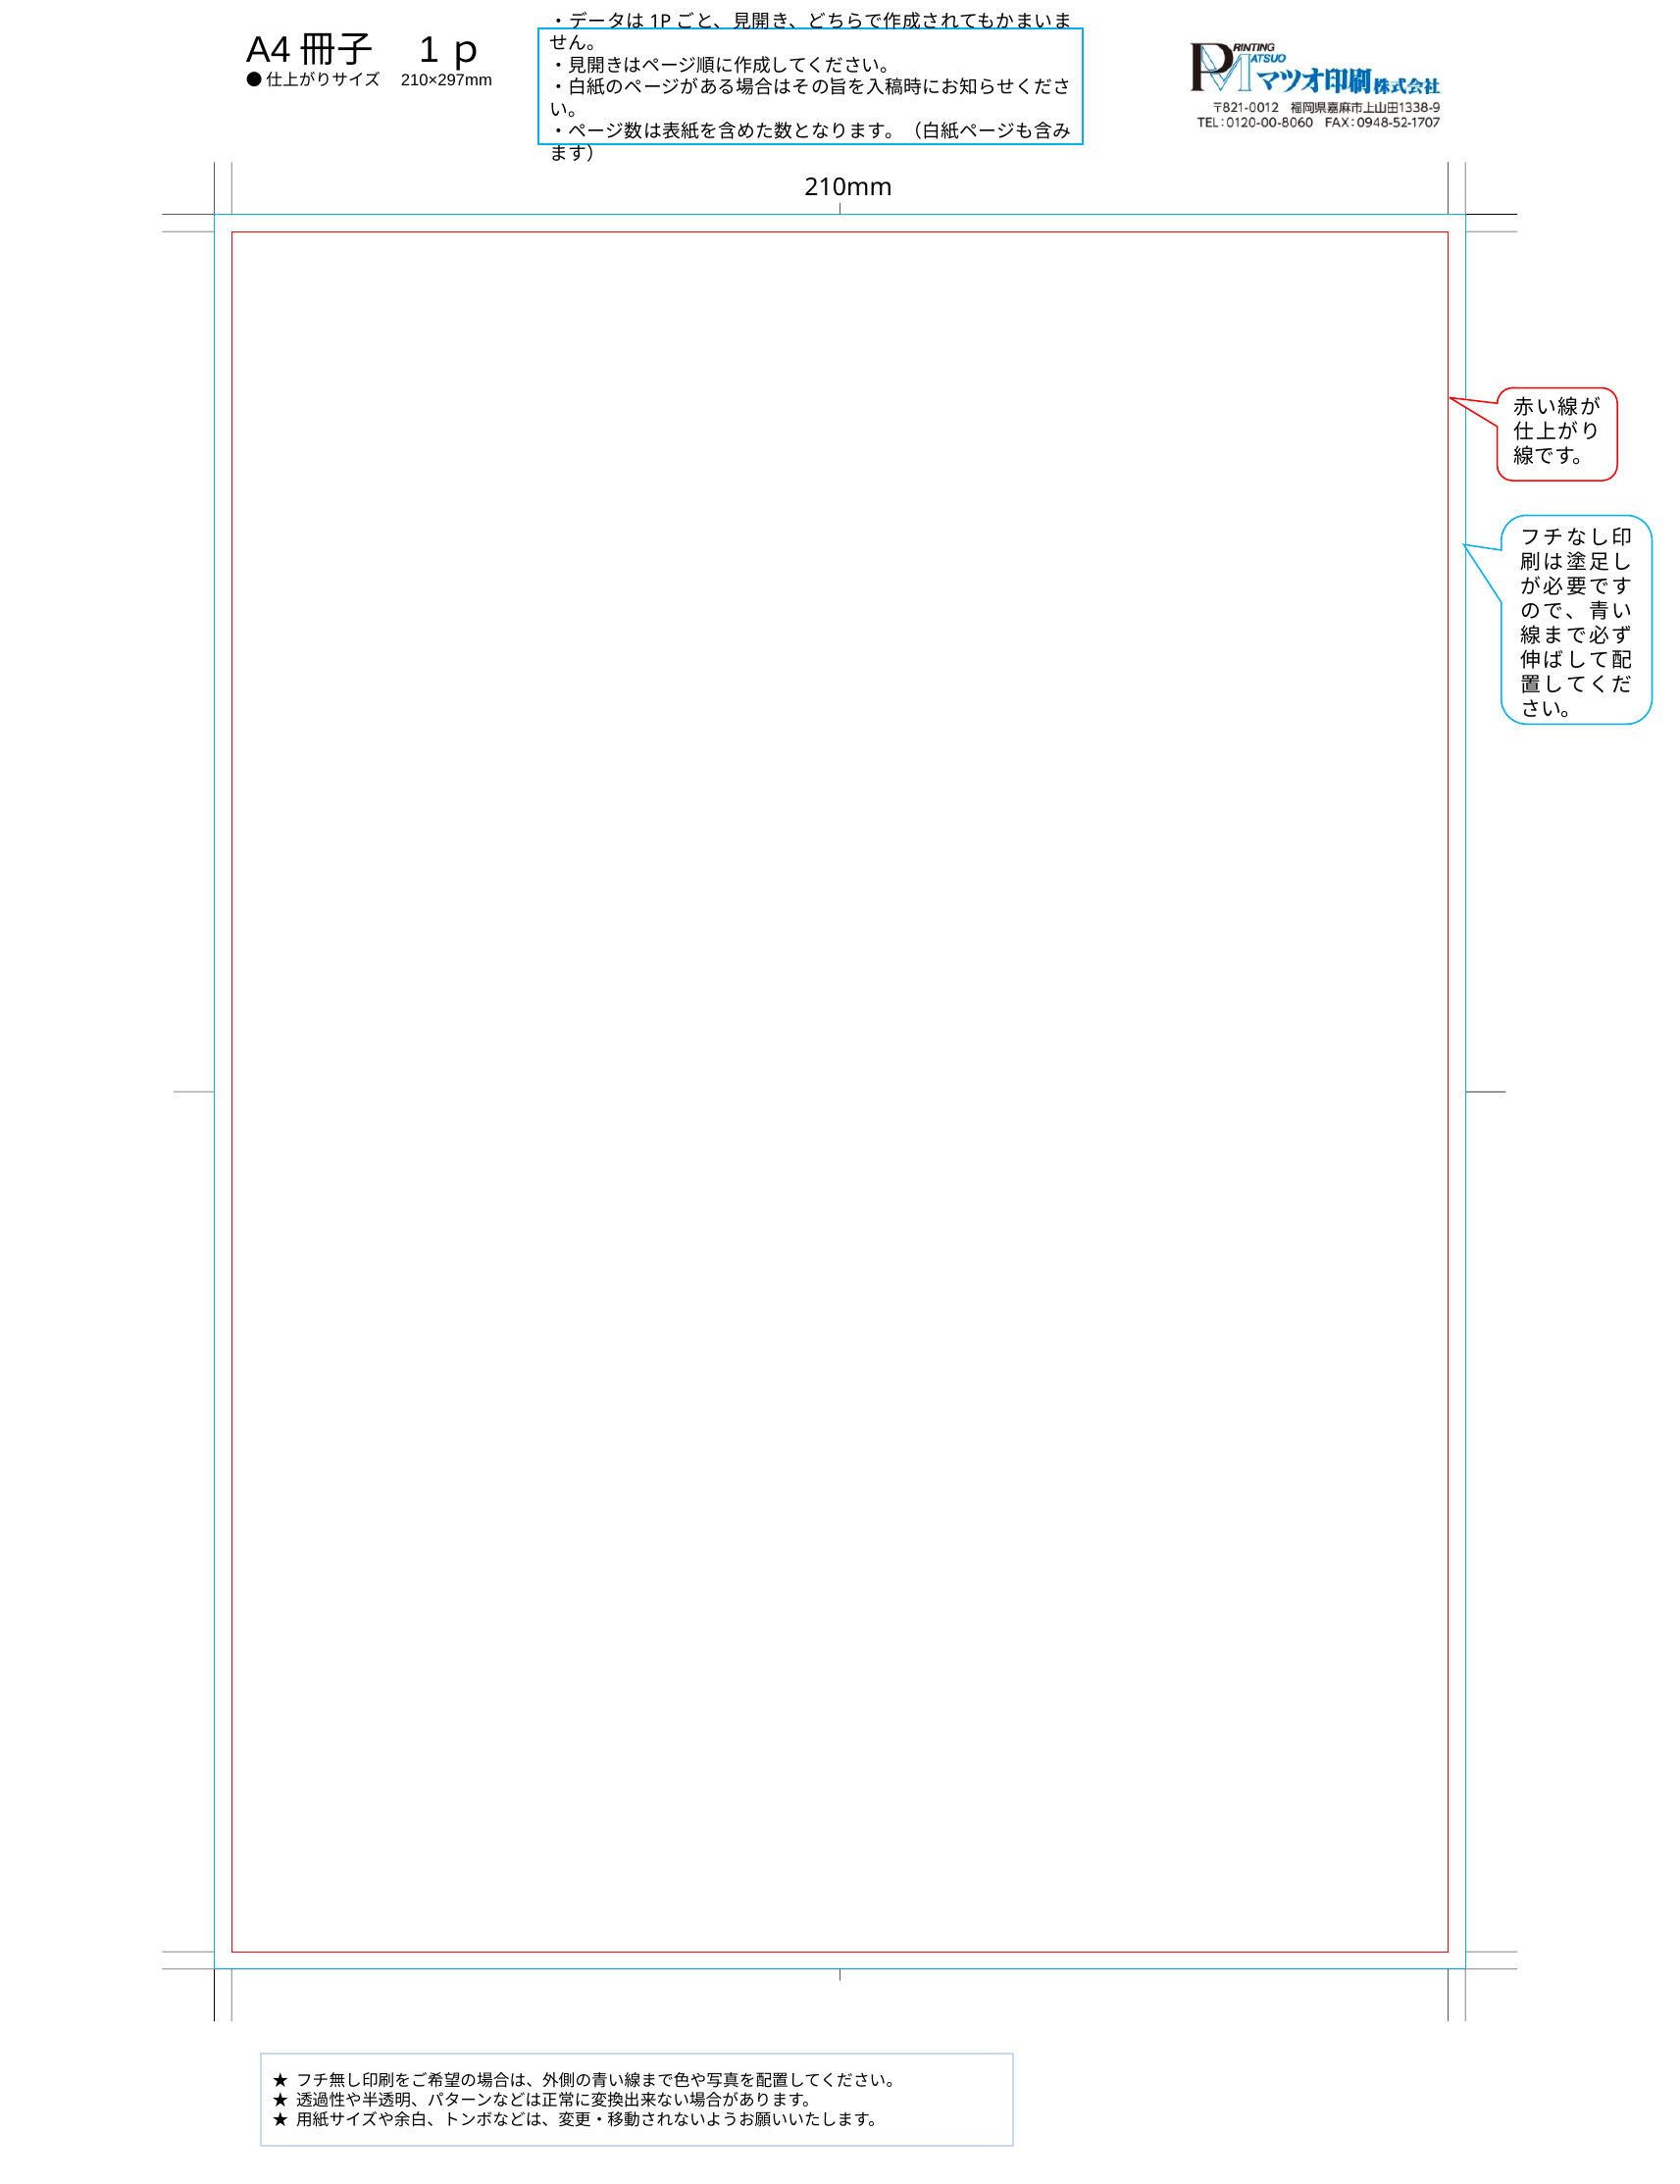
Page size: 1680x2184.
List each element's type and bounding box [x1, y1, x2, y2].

picture [1187, 40, 1443, 129]
